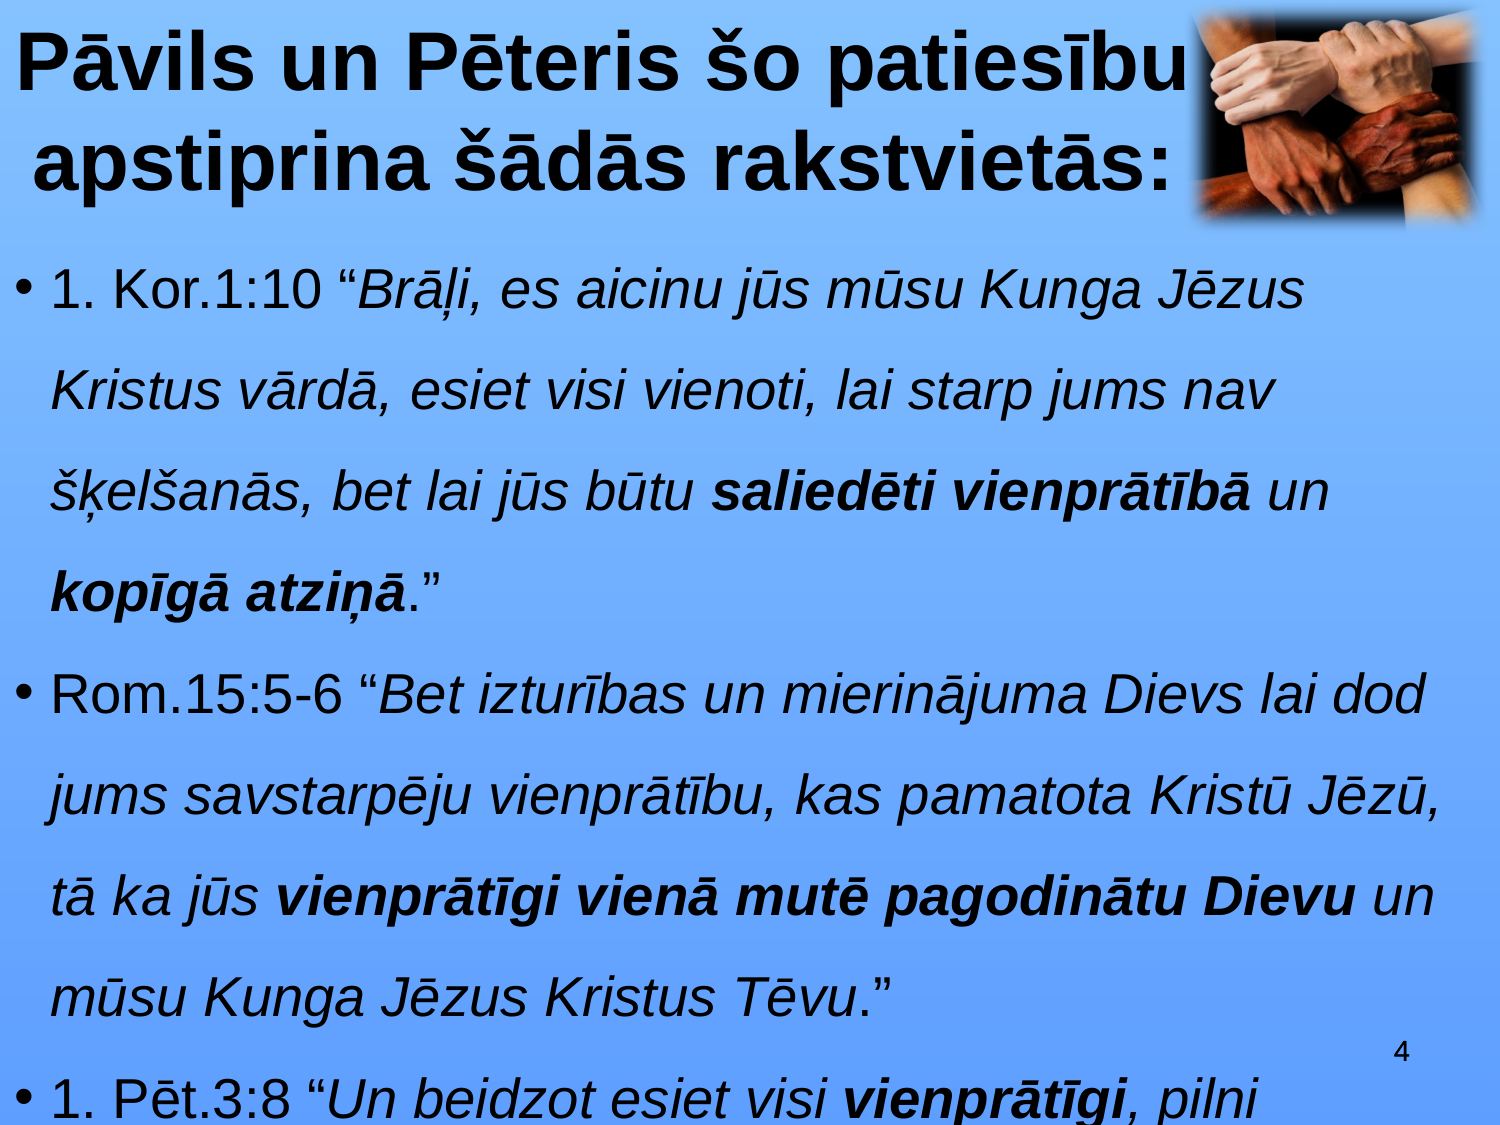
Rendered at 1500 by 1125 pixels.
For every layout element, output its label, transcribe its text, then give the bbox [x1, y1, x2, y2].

text_box 1. Kor.1:10 “Brāļi, es aicinu jūs mūsu Kunga Jēzus Kristus vārdā, esiet visi vienoti, lai starp jums nav šķelšanās, bet lai jūs būtu saliedēti vienprātībā un kopīgā atziņā.” Rom.15:5-6 “Bet izturības un mierinājuma Dievs lai dod jums savstarpēju vienprātību, kas pamatota Kristū Jēzū, tā ka jūs vienprātīgi vienā mutē pagodinātu Dievu un mūsu Kunga Jēzus Kristus Tēvu.” 1. Pēt.3:8 “Un beidzot esiet visi vienprātīgi, pilni līdzjūtības, brāļu mīlestības, sirds iejūtības, pazemība” [0, 210, 1500, 1125]
text_box Pāvils un Pēteris šo patiesību apstiprina šādās rakstvietās: [0, 0, 1181, 210]
picture [1183, 0, 1489, 235]
